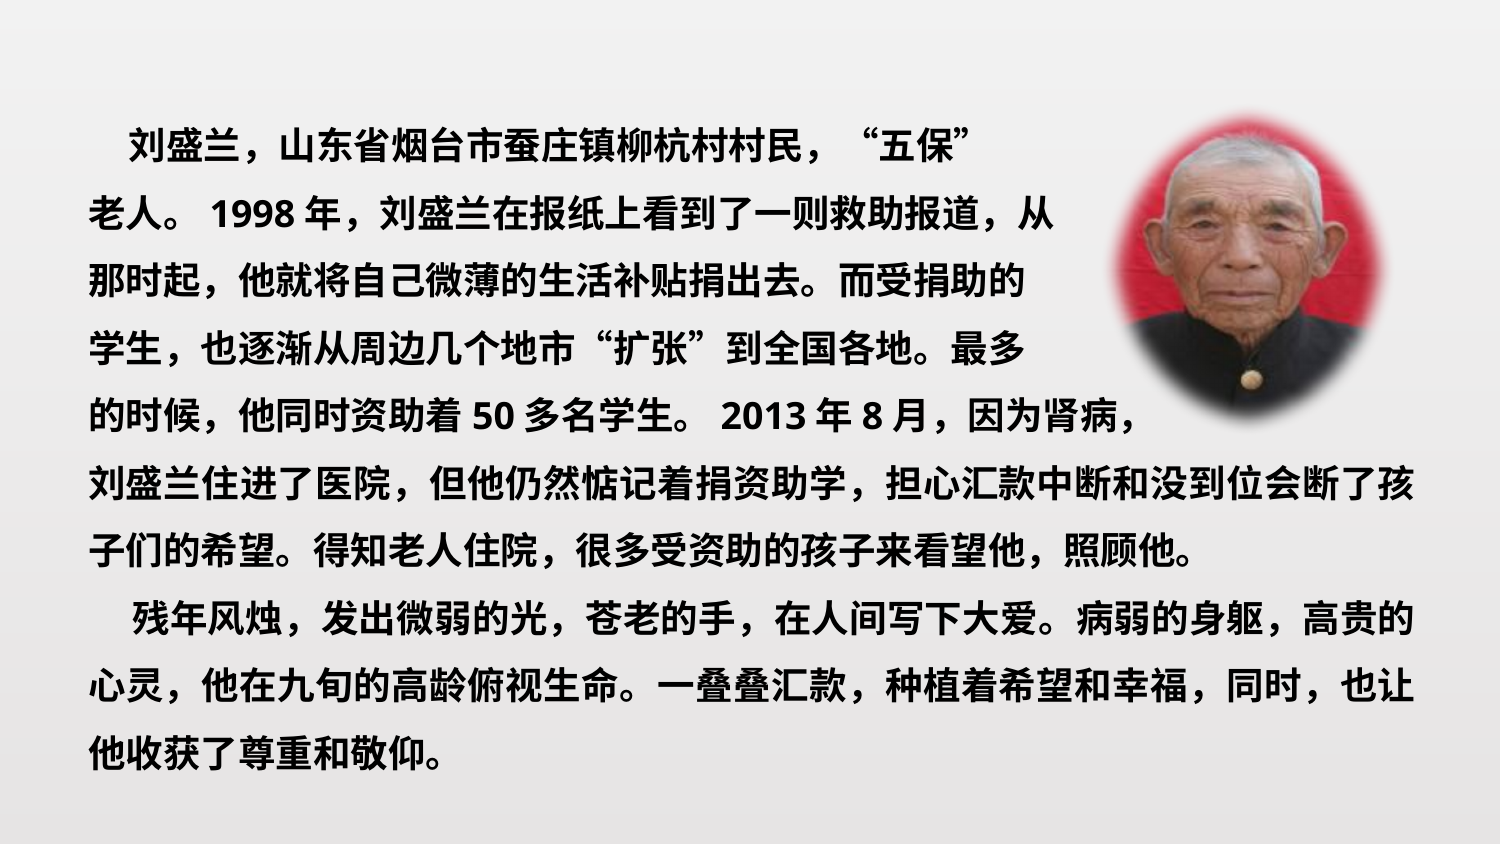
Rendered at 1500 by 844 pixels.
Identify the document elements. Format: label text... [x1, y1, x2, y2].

picture [1098, 100, 1398, 438]
list 刘盛兰，山东省烟台市蚕庄镇柳杭村村民，“五保” 老人。1998年，刘盛兰在报纸上看到了一则救助报道，从 那时起，他就将自己微薄的生活补贴捐出去。而受捐助的 学生，也逐渐从周边几个地市“扩张”到全国各地。最多 的时候，他同时资助着50多名学生。2013年8月，因为肾病， 刘盛兰住进了医院，但他仍然惦记着捐资助学，担心汇款中断和没到位会断了孩子们的希望。得知老人住院，很多受资助的孩子来看望他，照顾他。 残年风烛，发出微弱的光，苍老的手，在人间写下大爱。病弱的身躯，高贵的心灵，他在九旬的高龄俯视生命。一叠叠汇款，种植着希望和幸福，同时，也让他收获了尊重和敬仰。 [76, 94, 1427, 786]
